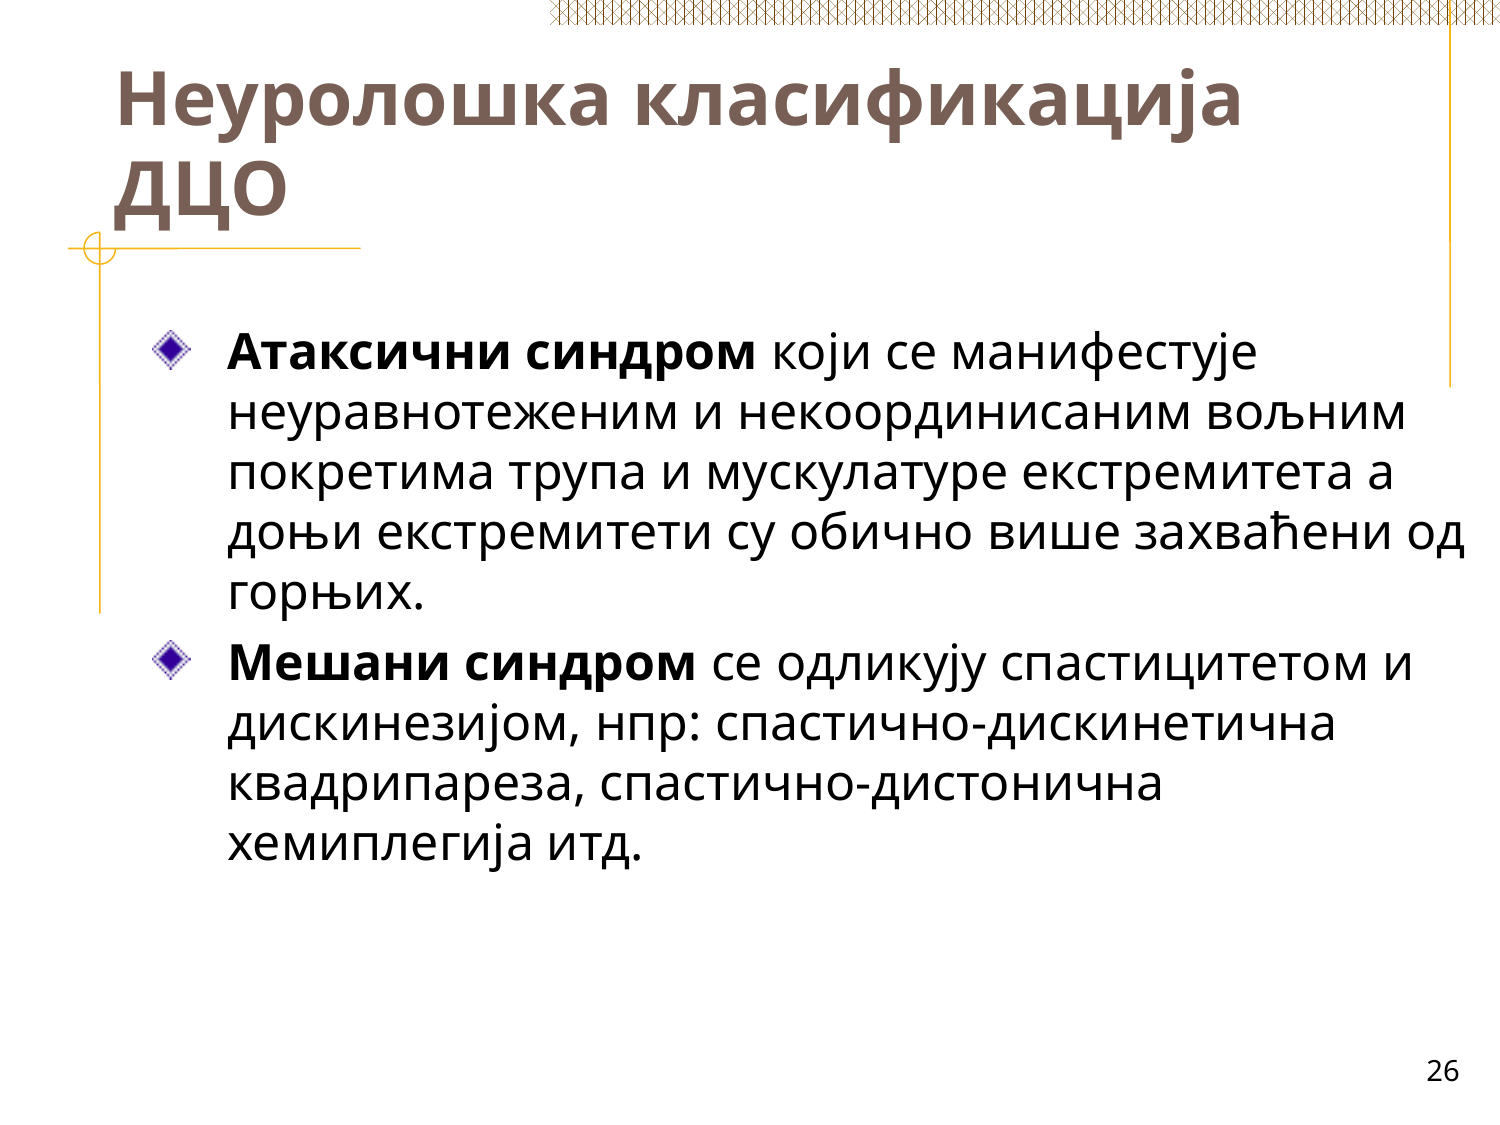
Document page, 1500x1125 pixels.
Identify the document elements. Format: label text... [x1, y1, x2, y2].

list Атаксични синдром који се манифестује неуравнотеженим и некоординисаним вољним покретима трупа и мускулатуре екстремитета а доњи екстремитети су обично више захваћени од горњих. Мешани синдром се одликују спастицитетом и дискинезијом, нпр: спастично-дискинетична квадрипареза, спастично-дистонична хемиплегија итд. [137, 312, 1500, 988]
picture [152, 640, 191, 680]
picture [152, 330, 191, 370]
slide_number 26 [1162, 1025, 1475, 1100]
title Неуролошка класификација ДЦО [99, 49, 1376, 238]
